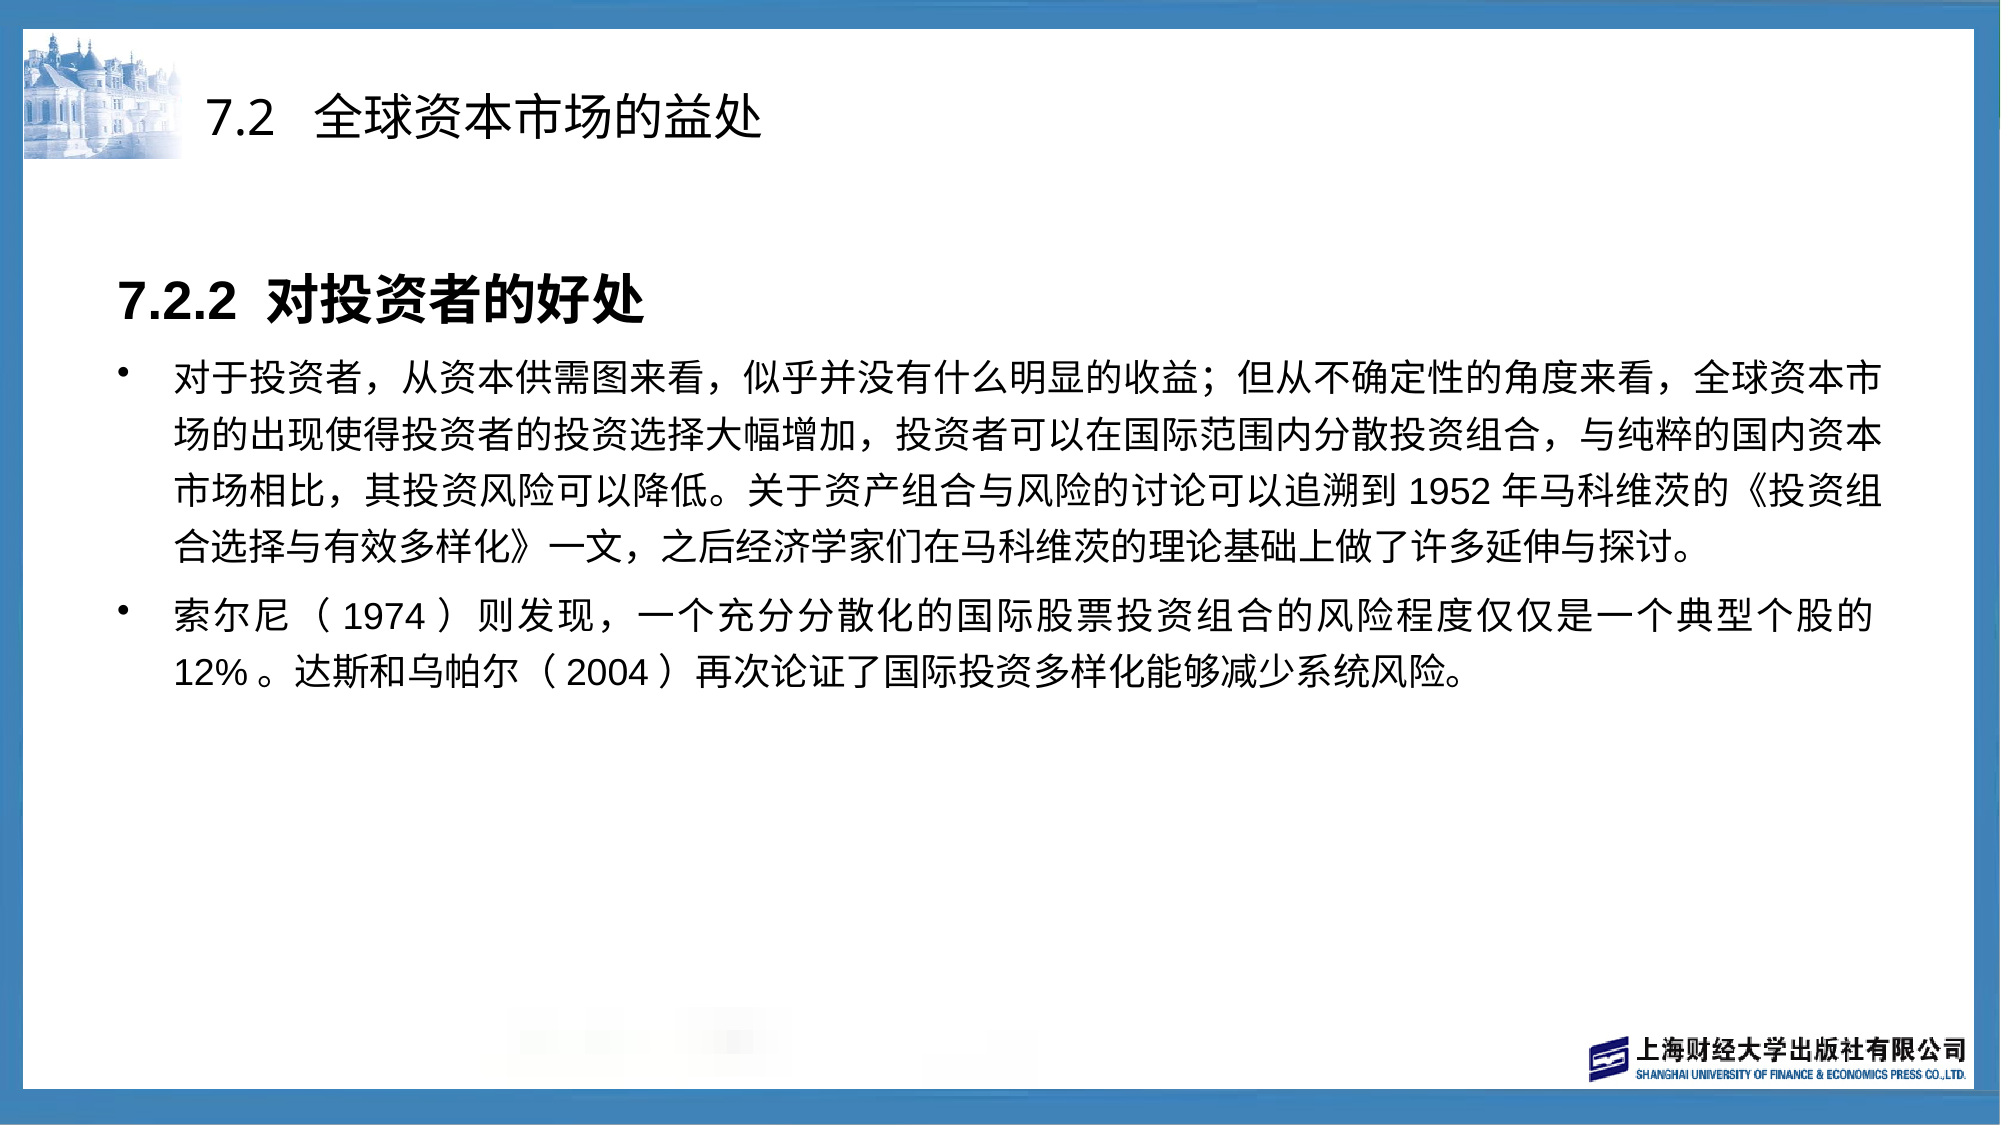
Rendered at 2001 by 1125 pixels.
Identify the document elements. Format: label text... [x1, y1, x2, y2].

picture [0, 0, 2001, 1125]
list 7.2.2 对投资者的好处 对于投资者，从资本供需图来看，似乎并没有什么明显的收益；但从不确定性的角度来看，全球资本市场的出现使得投资者的投资选择大幅增加，投资者可以在国际范围内分散投资组合，与纯粹的国内资本市场相比，其投资风险可以降低。关于资产组合与风险的讨论可以追溯到1952年马科维茨的《投资组合选择与有效多样化》一文，之后经济学家们在马科维茨的理论基础上做了许多延伸与探讨。 索尔尼（1974）则发现，一个充分分散化的国际股票投资组合的风险程度仅仅是一个典型个股的12%。达斯和乌帕尔（2004）再次论证了国际投资多样化能够减少系统风险。 [102, 241, 1898, 1065]
title 7.2 全球资本市场的益处 [190, 64, 1547, 168]
